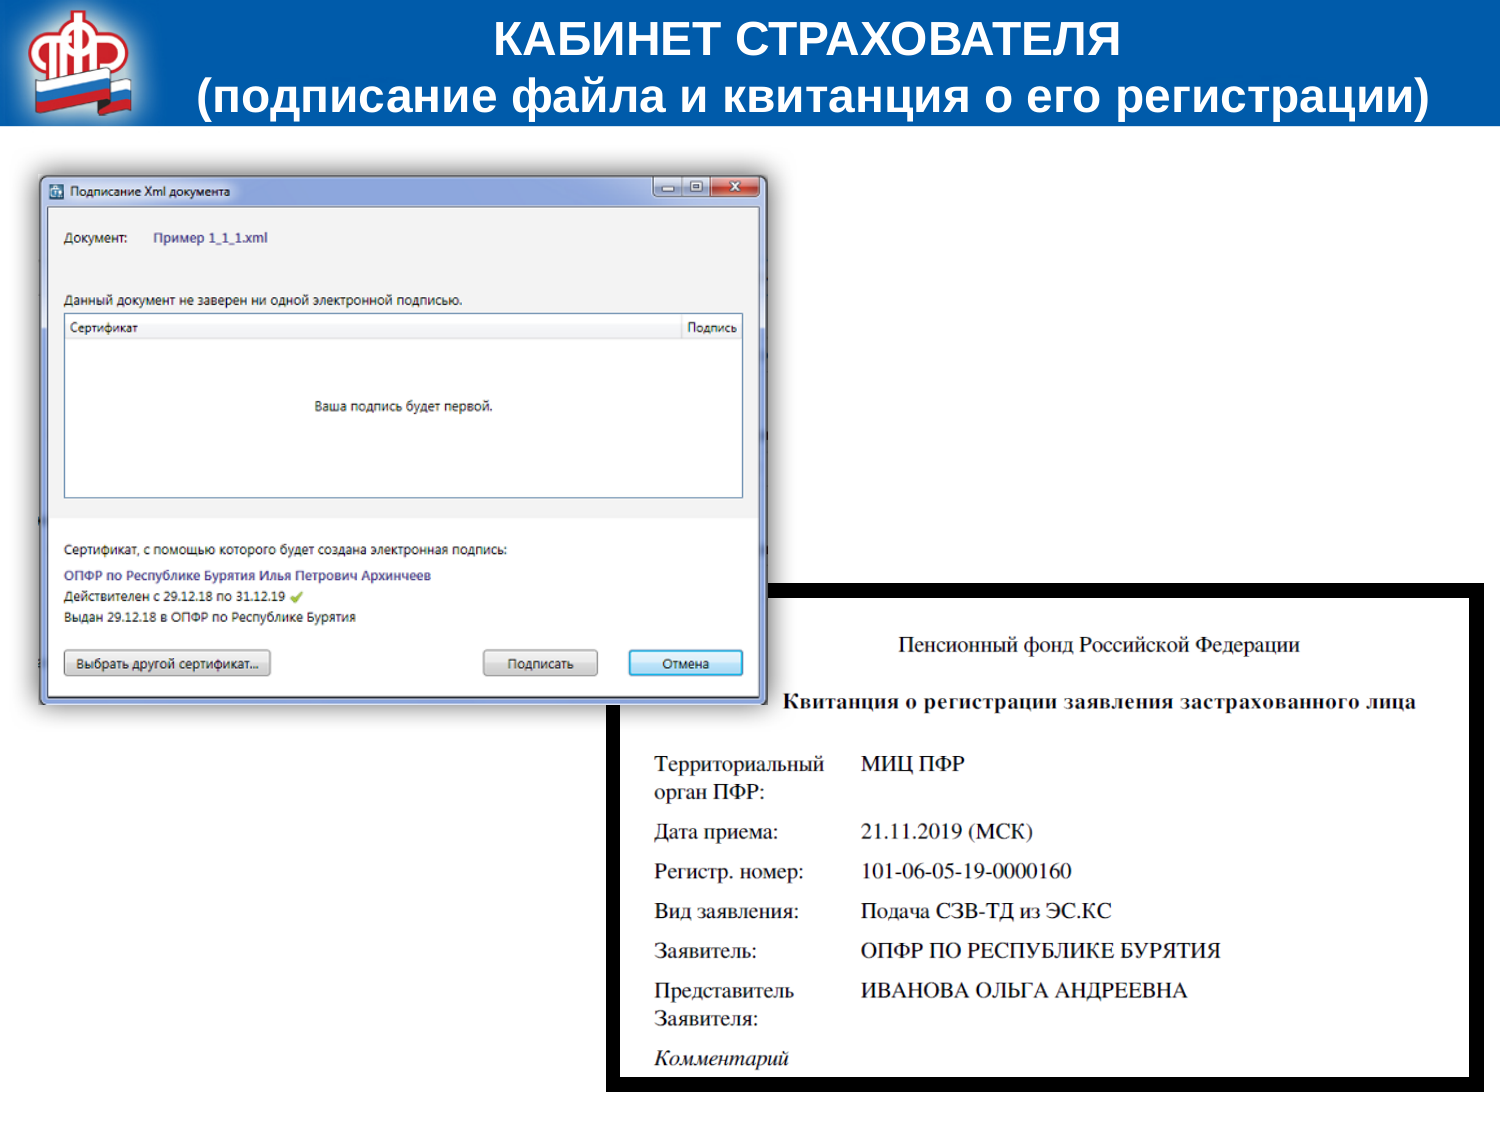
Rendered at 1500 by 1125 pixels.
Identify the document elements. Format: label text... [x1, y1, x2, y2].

text_box КАБИНЕТ СТРАХОВАТЕЛЯ (подписание файла и квитанция о его регистрации) [129, 0, 1500, 130]
picture [0, 0, 1500, 1125]
